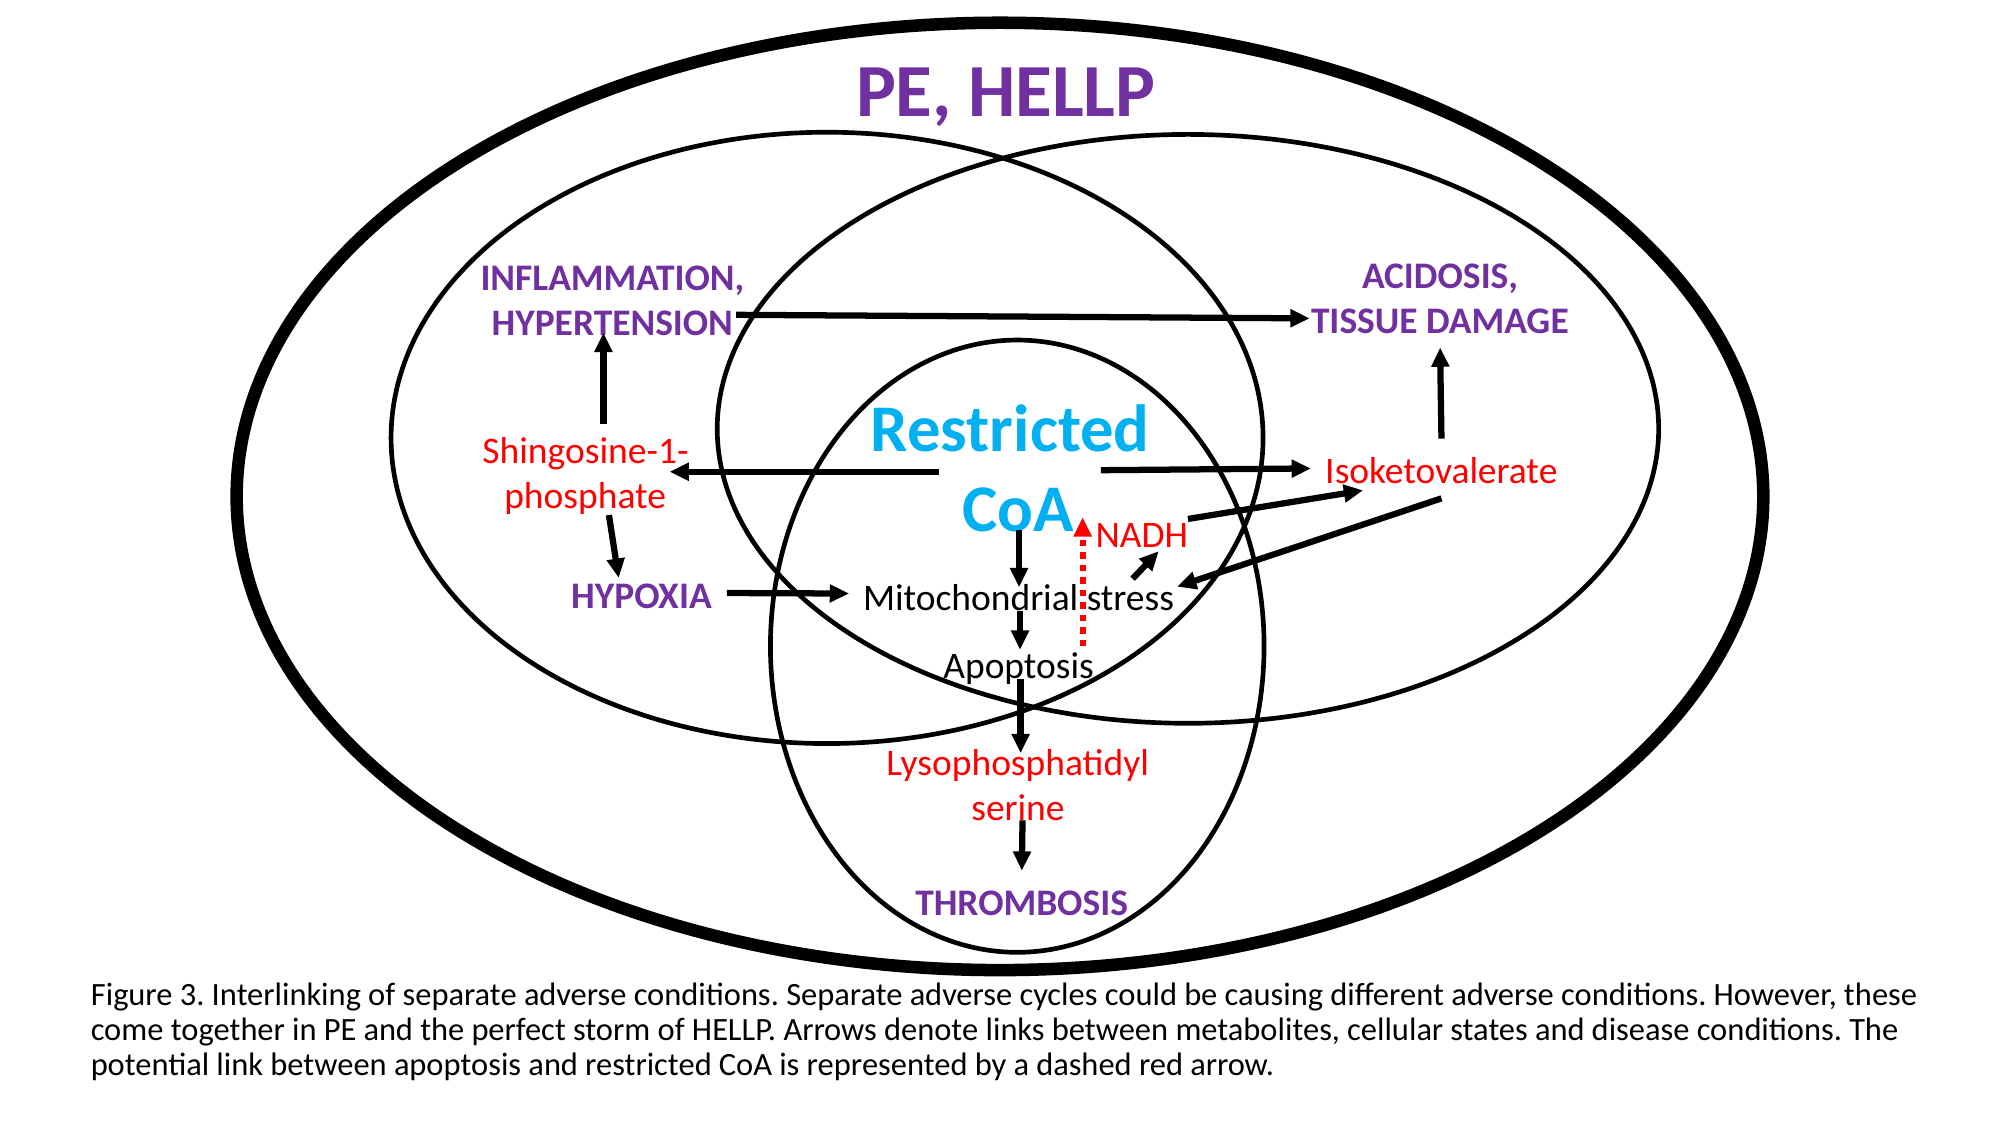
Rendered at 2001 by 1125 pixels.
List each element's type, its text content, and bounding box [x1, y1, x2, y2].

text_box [1177, 499, 1442, 587]
text_box [1023, 707, 1258, 911]
text_box [235, 21, 1765, 972]
text_box Lysophosphatidyl serine [871, 730, 1165, 836]
text_box ACIDOSIS, TISSUE DAMAGE [1557, 243, 1584, 267]
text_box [736, 314, 1310, 319]
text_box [1187, 490, 1363, 520]
text_box PE, HELLP [841, 34, 1171, 140]
text_box NADH [1080, 503, 1177, 563]
text_box HYPOXIA [556, 563, 727, 623]
text_box Shingosine-1- phosphate [467, 418, 704, 524]
text_box [773, 574, 791, 590]
text_box THROMBOSIS [900, 870, 1144, 930]
text_box [716, 133, 1660, 725]
text_box [769, 597, 1021, 917]
text_box Mitochondrial stress Apoptosis [848, 635, 973, 693]
text_box INFLAMMATION, HYPERTENSION [465, 245, 760, 350]
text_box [1132, 551, 1159, 579]
text_box Figure 3. Interlinking of separate adverse conditions. Separate adverse cycles could be causing different adverse conditions. However, these come together in PE and the perfect storm of HELLP. Arrows denote links between metabolites, cellular states and disease conditions. The potential link between apoptosis and restricted CoA is represented by a dashed red arrow. [75, 969, 1967, 1091]
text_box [608, 514, 619, 578]
text_box [922, 930, 1113, 954]
